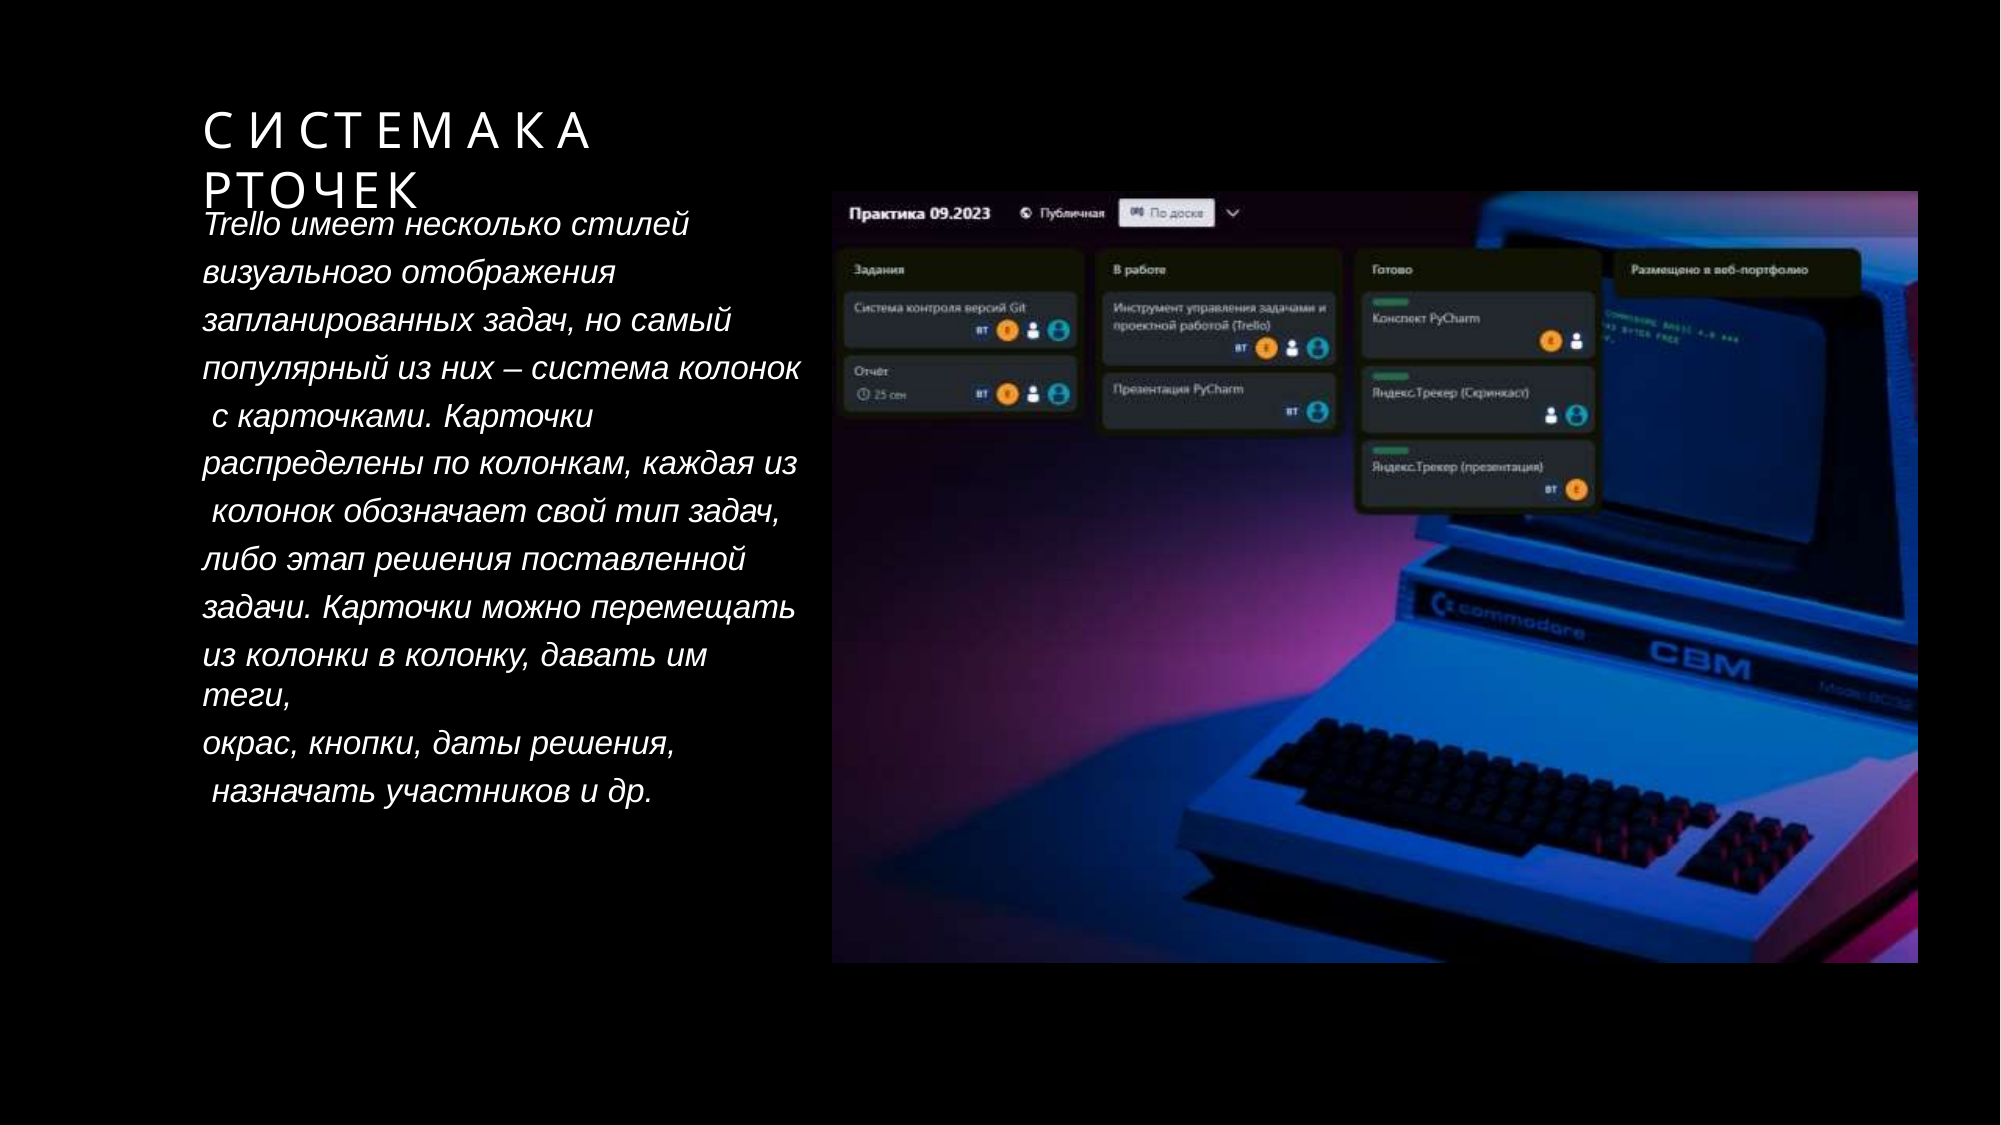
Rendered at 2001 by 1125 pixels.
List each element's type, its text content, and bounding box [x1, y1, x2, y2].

picture [832, 191, 1919, 964]
title С И СТ ЕМ А К А РТОЧЕК [200, 96, 814, 287]
text_box Trello имеет несколько стилей визуального отображения запланированных задач, но самый популярный из них – система колонок с карточками. Карточки распределены по колонкам, каждая из колонок обозначает свой тип задач, либо этап решения поставленной задачи. Карточки можно перемещать из колонки в колонку, давать им теги, окрас, кнопки, даты решения, назначать участников и др. [200, 192, 813, 809]
